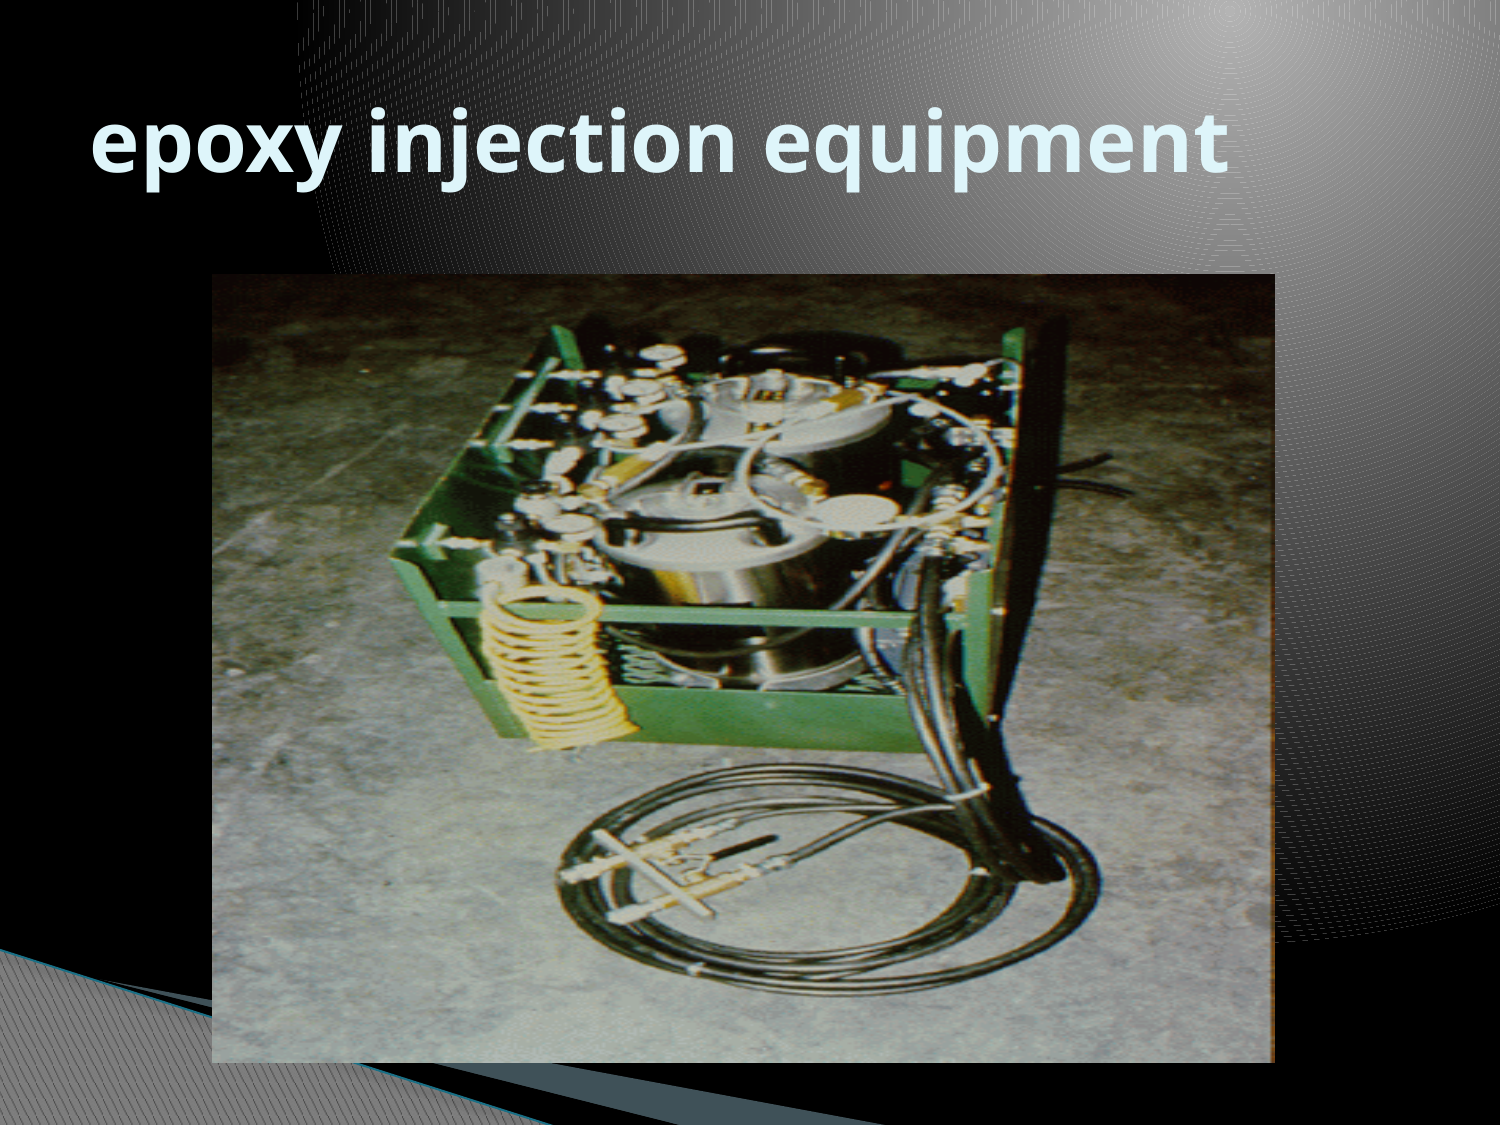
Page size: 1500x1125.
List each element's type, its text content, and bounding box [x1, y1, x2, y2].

picture [0, 274, 1276, 1125]
title epoxy injection equipment [75, 45, 1425, 233]
